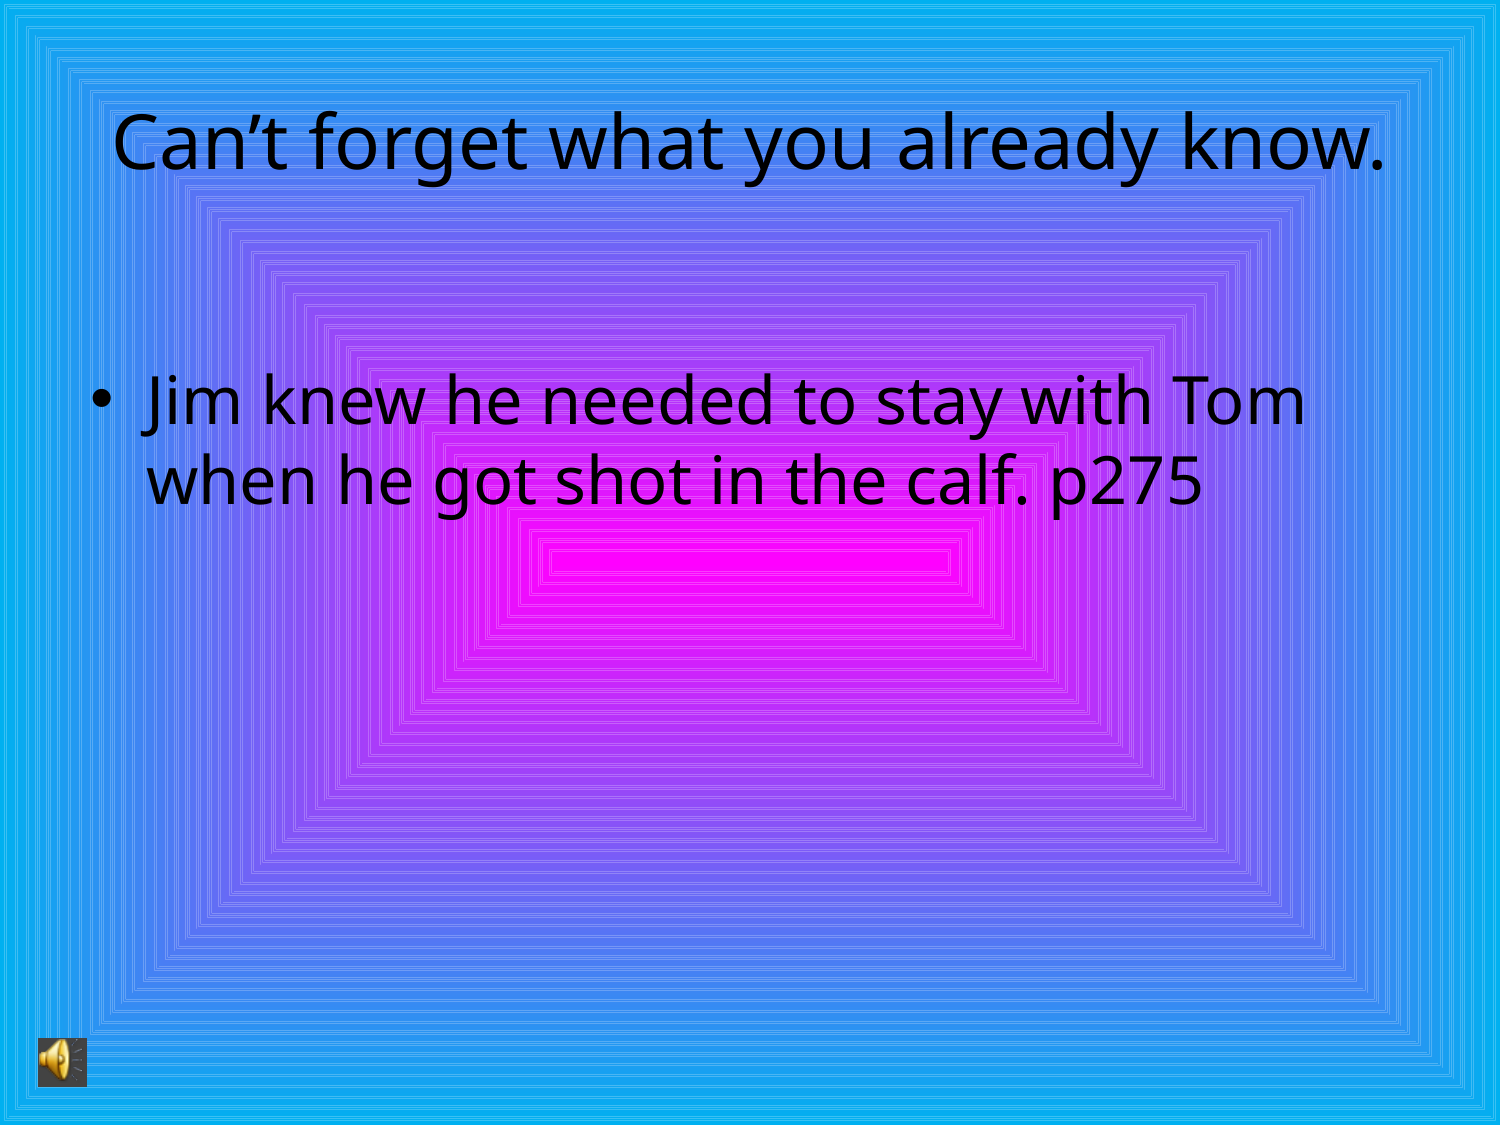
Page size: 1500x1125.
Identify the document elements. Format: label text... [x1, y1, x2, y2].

picture [38, 1036, 88, 1087]
title Can’t forget what you already know. [75, 45, 1425, 233]
list Jim knew he needed to stay with Tom when he got shot in the calf. p275 [75, 350, 1425, 1005]
